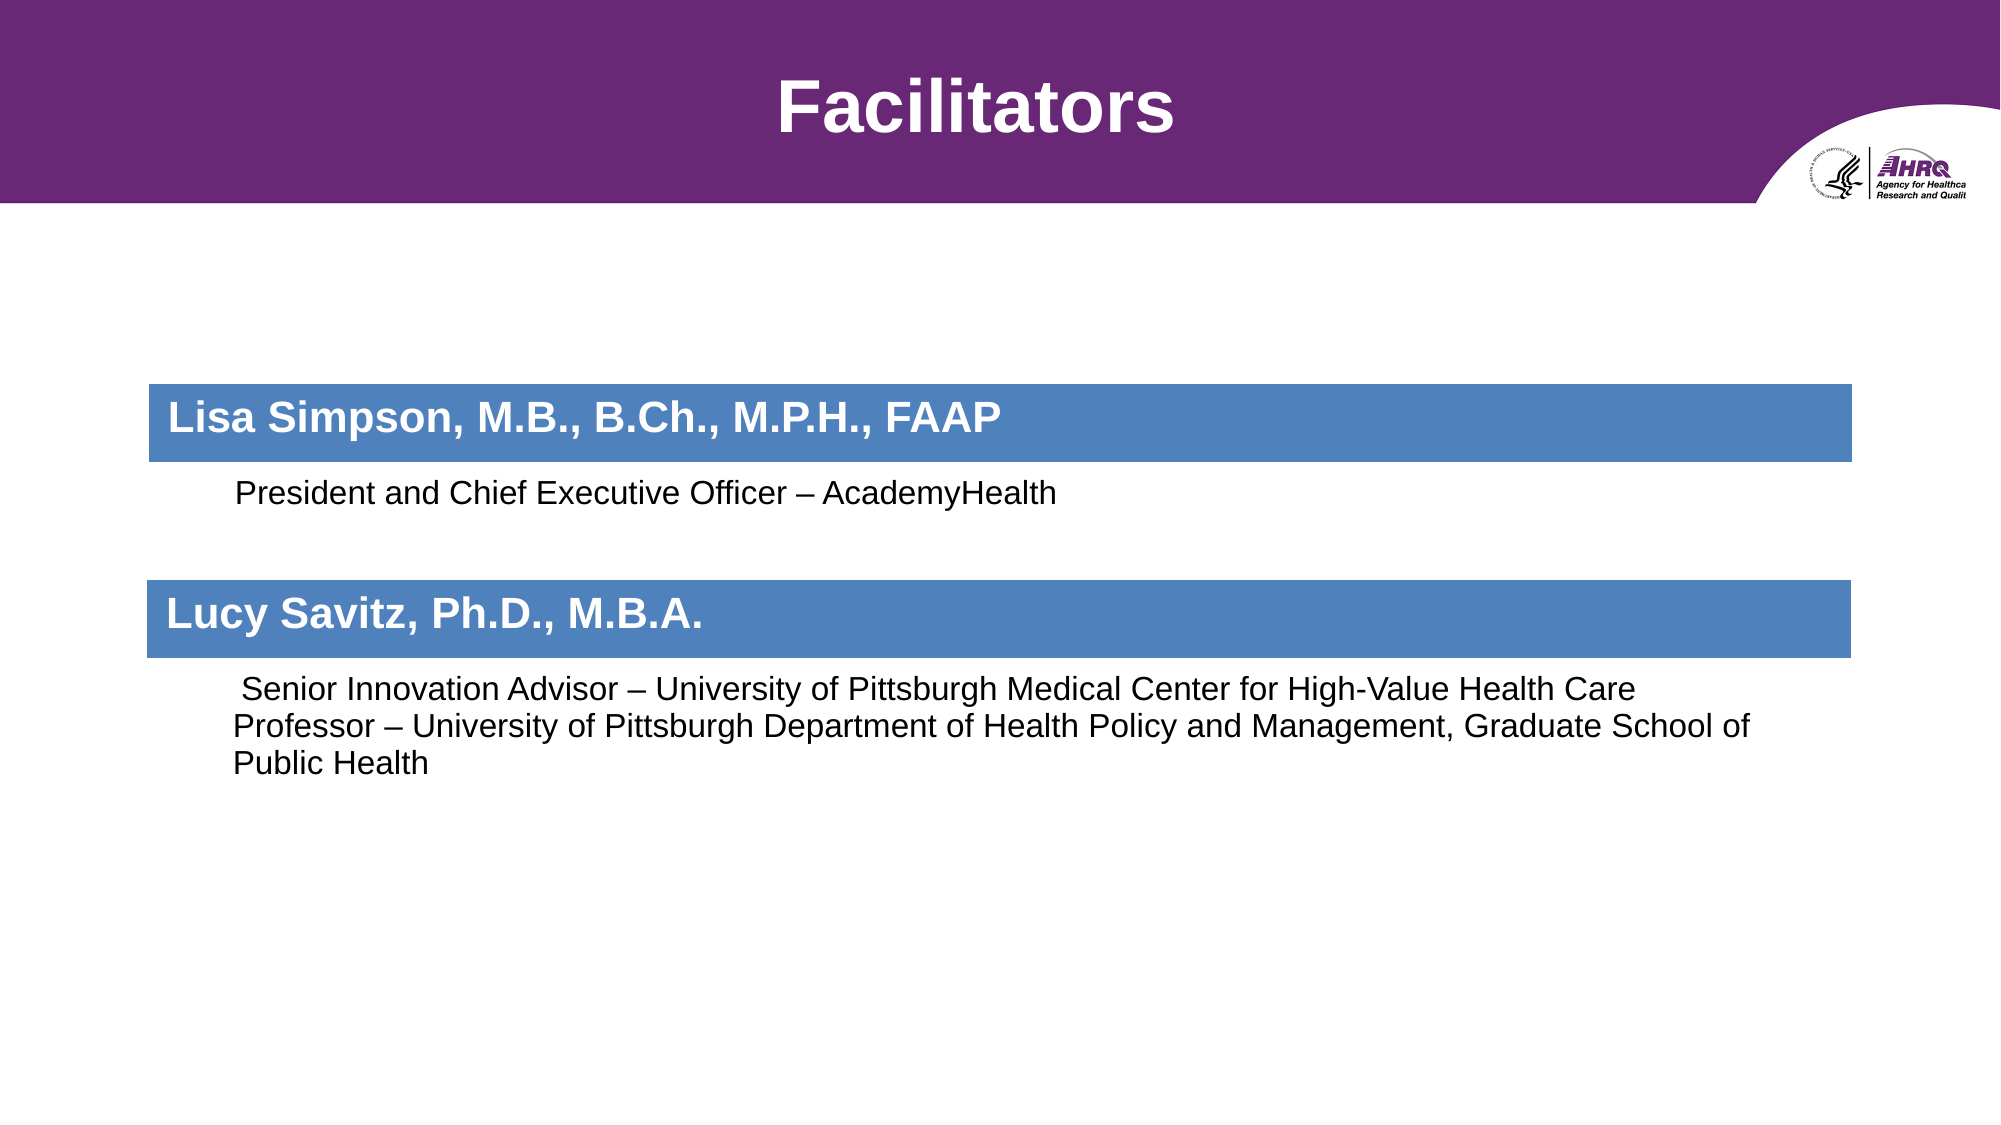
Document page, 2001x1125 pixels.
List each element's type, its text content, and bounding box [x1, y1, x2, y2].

picture [0, 0, 2001, 1125]
table_cell President and Chief Executive Officer – AcademyHealth [149, 467, 1852, 545]
title Facilitators [146, 15, 1807, 199]
table_header Lisa Simpson, M.B., B.Ch., M.P.H., FAAP [149, 384, 1852, 462]
table_header Lucy Savitz, Ph.D., M.B.A. [147, 580, 1851, 658]
table_cell Senior Innovation Advisor – University of Pittsburgh Medical Center for High-Value Health Care Professor – University of Pittsburgh Department of Health Policy and Management, Graduate School of Public Health [147, 663, 1851, 800]
